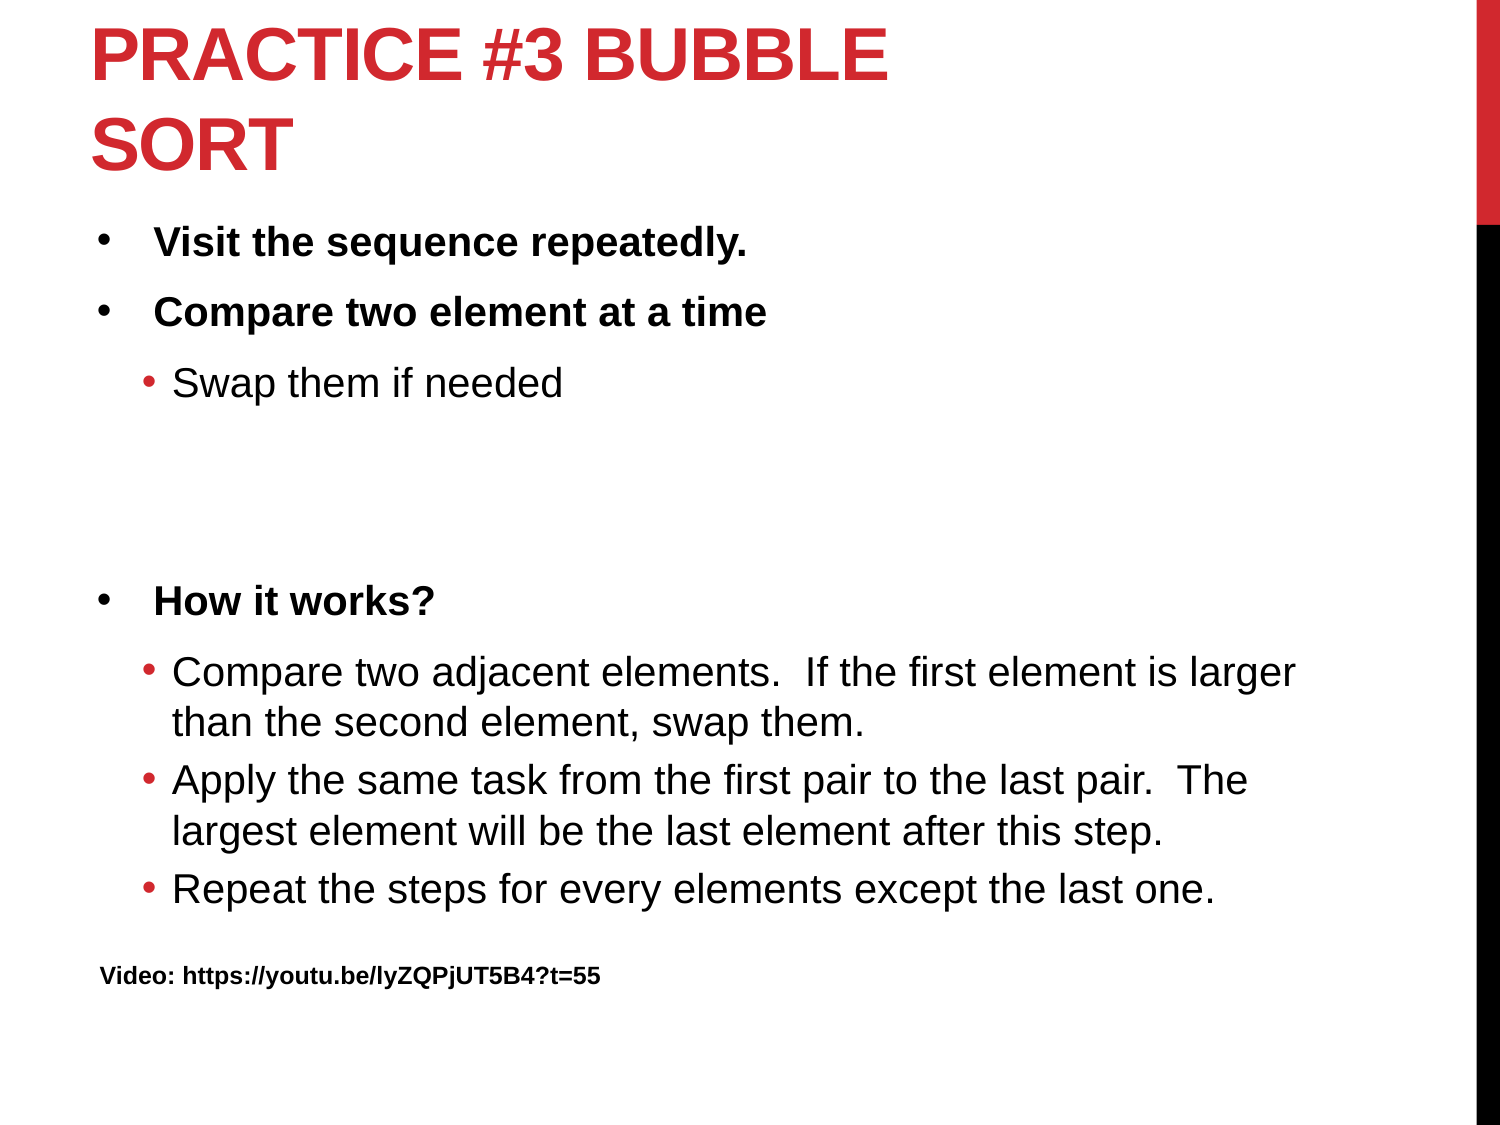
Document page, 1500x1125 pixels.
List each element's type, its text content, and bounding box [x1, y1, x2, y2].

title Practice #3 Bubble sort [75, 54, 1091, 193]
text_box Video: https://youtu.be/lyZQPjUT5B4?t=55 [84, 951, 617, 997]
list Visit the sequence repeatedly. Compare two element at a time Swap them if needed How it works? Compare two adjacent elements. If the first element is larger than the second element, swap them. Apply the same task from the first pair to the last pair. The largest element will be the last element after this step. Repeat the steps for every elements except the last one. [81, 206, 1332, 925]
